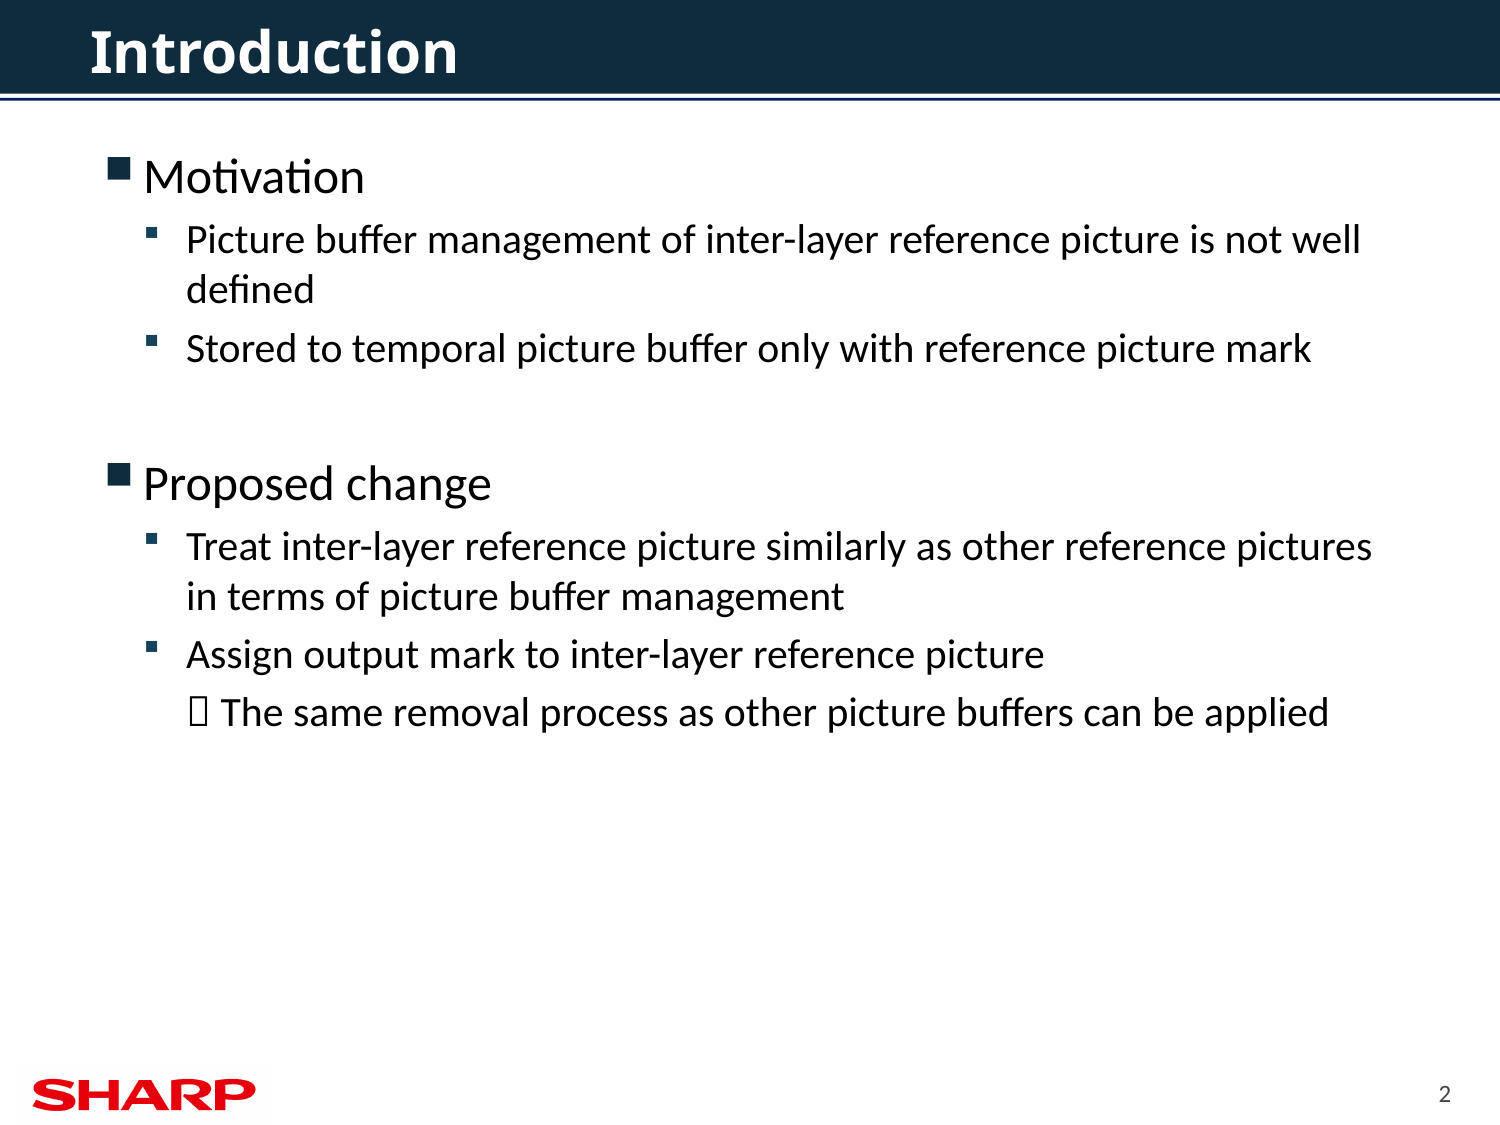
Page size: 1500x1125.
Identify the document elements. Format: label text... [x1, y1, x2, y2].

list Motivation Picture buffer management of inter-layer reference picture is not well defined Stored to temporal picture buffer only with reference picture mark Proposed change Treat inter-layer reference picture similarly as other reference pictures in terms of picture buffer management Assign output mark to inter-layer reference picture  The same removal process as other picture buffers can be applied [74, 128, 1426, 1071]
picture [17, 1064, 271, 1125]
slide_number 2 [1345, 1062, 1467, 1108]
title Introduction [74, 15, 1426, 85]
